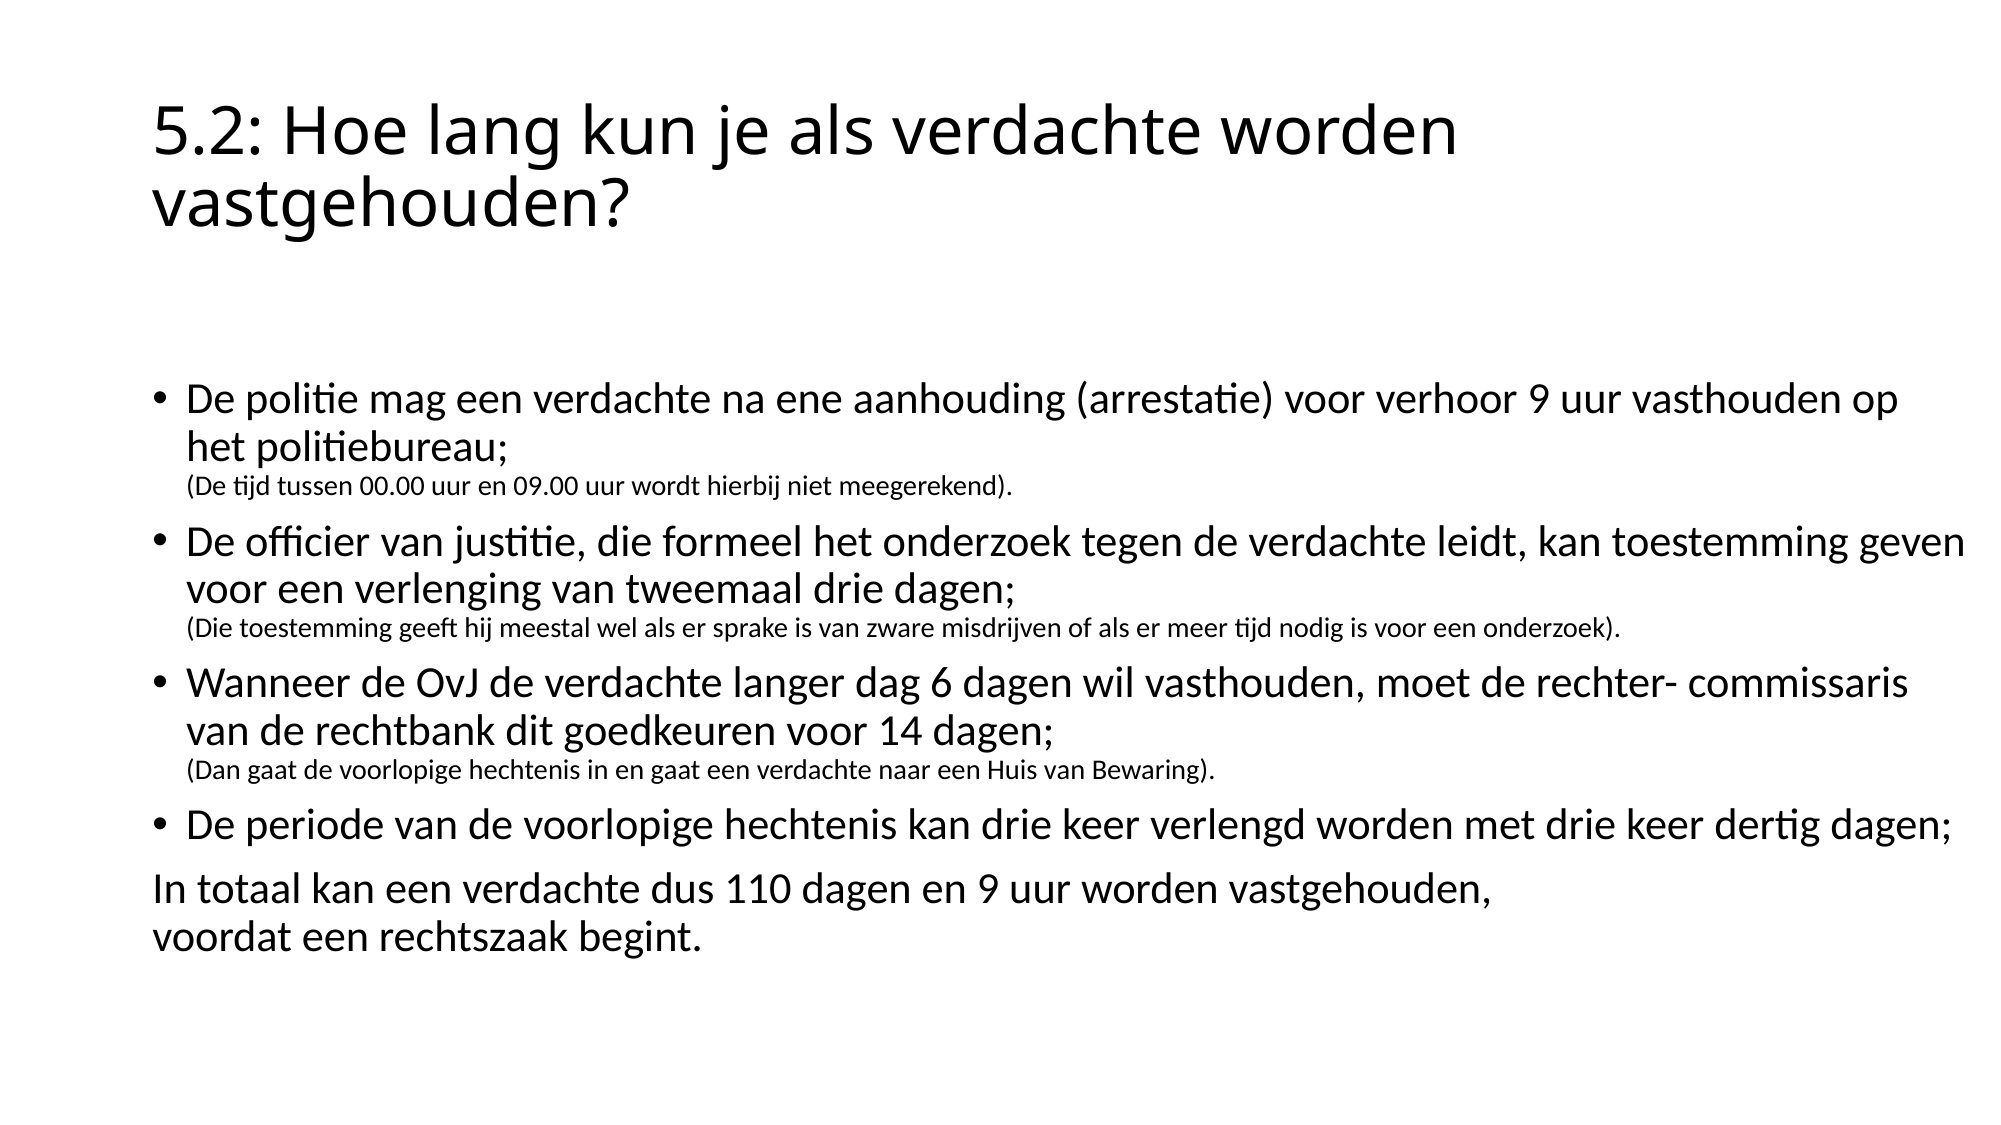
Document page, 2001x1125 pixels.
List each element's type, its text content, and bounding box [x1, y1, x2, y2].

title 5.2: Hoe lang kun je als verdachte worden vastgehouden? [137, 59, 1863, 278]
list De politie mag een verdachte na ene aanhouding (arrestatie) voor verhoor 9 uur vasthouden op het politiebureau; (De tijd tussen 00.00 uur en 09.00 uur wordt hierbij niet meegerekend). De officier van justitie, die formeel het onderzoek tegen de verdachte leidt, kan toestemming geven voor een verlenging van tweemaal drie dagen; (Die toestemming geeft hij meestal wel als er sprake is van zware misdrijven of als er meer tijd nodig is voor een onderzoek). Wanneer de OvJ de verdachte langer dag 6 dagen wil vasthouden, moet de rechter- commissaris van de rechtbank dit goedkeuren voor 14 dagen; (Dan gaat de voorlopige hechtenis in en gaat een verdachte naar een Huis van Bewaring). De periode van de voorlopige hechtenis kan drie keer verlengd worden met drie keer dertig dagen; In totaal kan een verdachte dus 110 dagen en 9 uur worden vastgehouden, voordat een rechtszaak begint. [137, 299, 1984, 1014]
